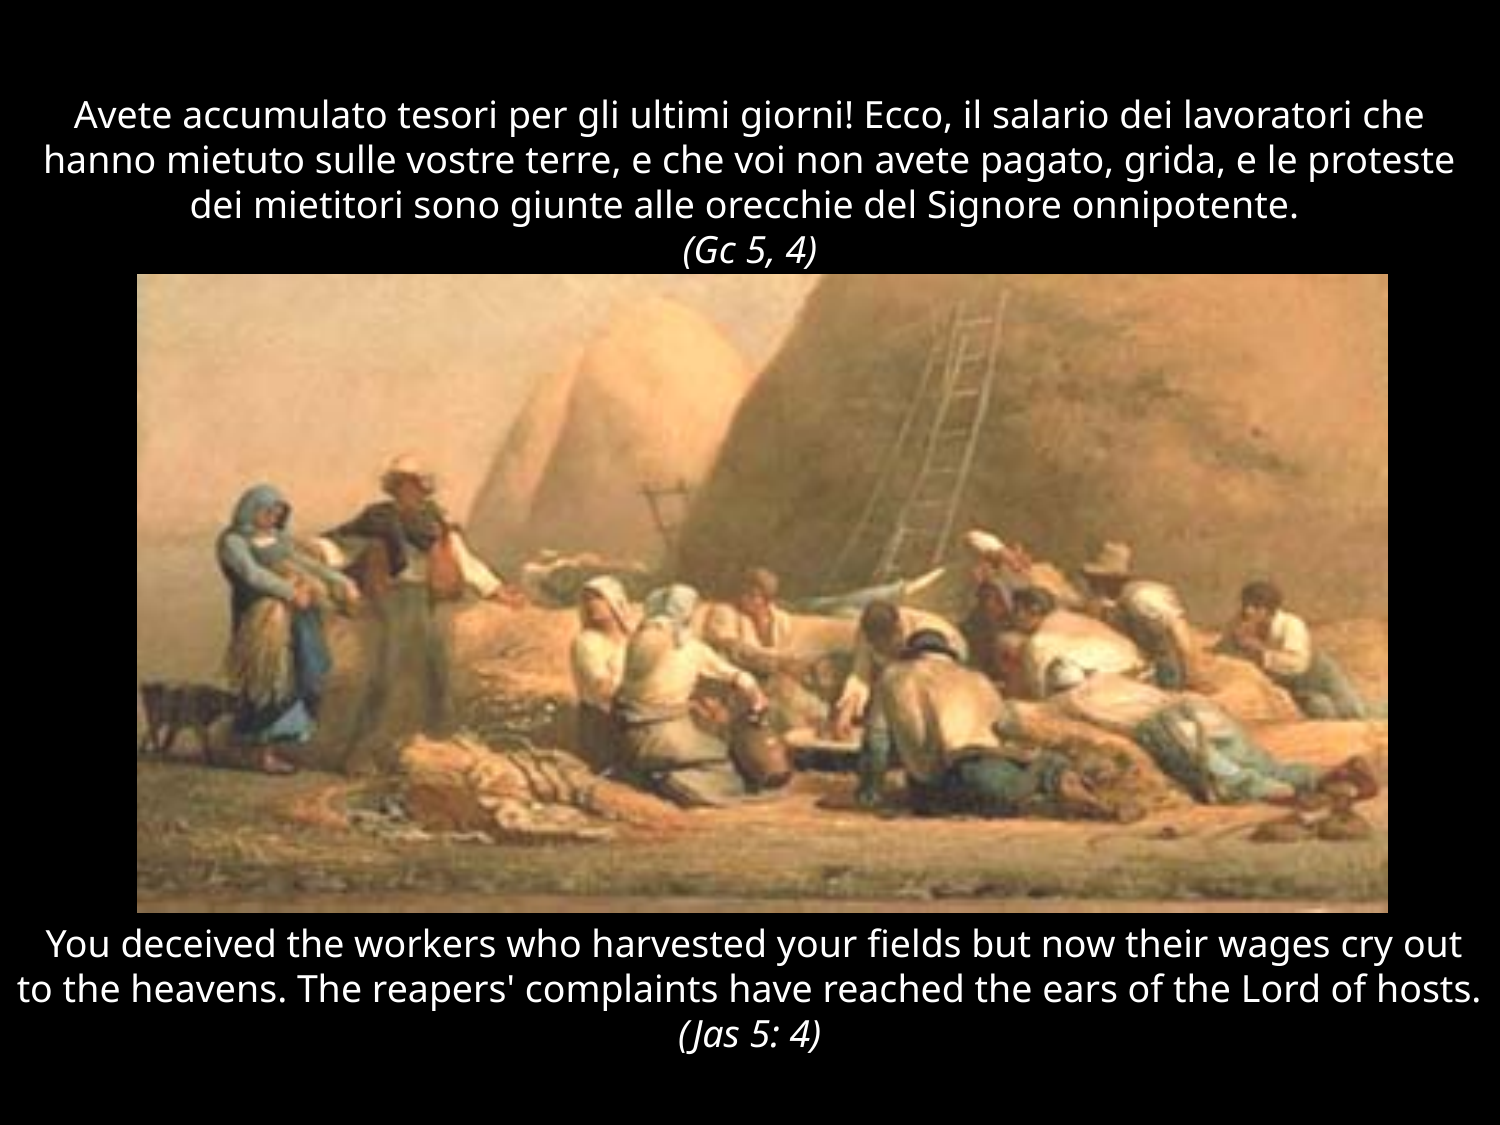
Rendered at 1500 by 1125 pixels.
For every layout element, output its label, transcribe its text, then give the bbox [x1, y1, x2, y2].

picture [137, 274, 1388, 913]
title Avete accumulato tesori per gli ultimi giorni! Ecco, il salario dei lavoratori che hanno mietuto sulle vostre terre, e che voi non avete pagato, grida, e le proteste dei mietitori sono giunte alle orecchie del Signore onnipotente. (Gc 5, 4) [0, 87, 1500, 275]
text_box You deceived the workers who harvested your fields but now their wages cry out to the heavens. The reapers' complaints have reached the ears of the Lord of hosts. (Jas 5: 4) [0, 912, 1500, 1063]
